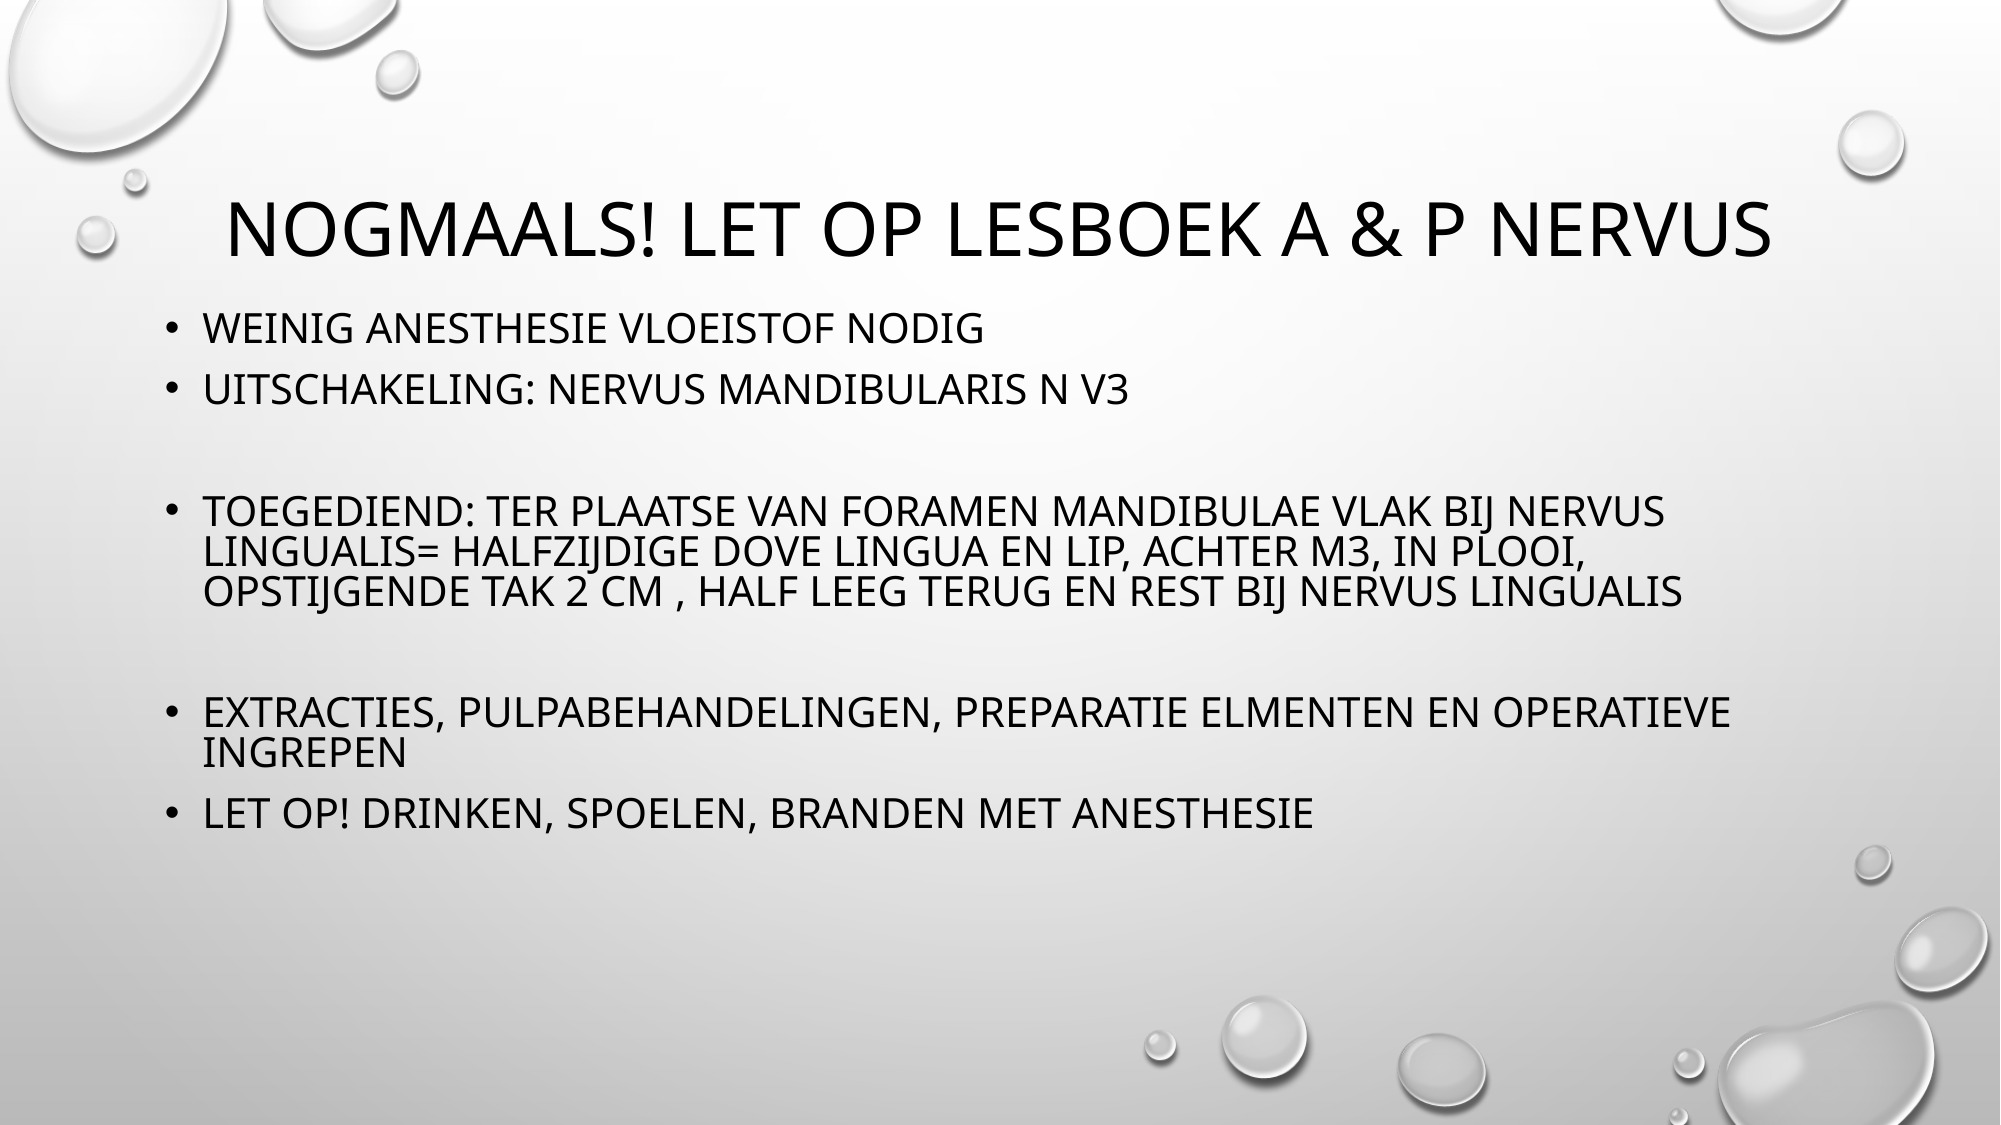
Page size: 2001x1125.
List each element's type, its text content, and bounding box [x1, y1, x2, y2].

title Nogmaals! Let op lesboek A & P nervus [149, 101, 1851, 364]
list Weinig anesthesie vloeistof nodig Uitschakeling: nervus mandibularis n V3 Toegediend: ter plaatse van foramen mandibulae vlak bij nervus lingualis= halfzijdige dove lingua en lip, achter M3, in plooi, opstijgende tak 2 cm , half leeg terug en rest bij nervus lingualis Extracties, pulpabehandelingen, preparatie elmenten en Operatieve ingrepen Let op! drinken, spoelen, branden met anesthesie [149, 304, 1850, 950]
picture [0, 0, 2000, 1125]
